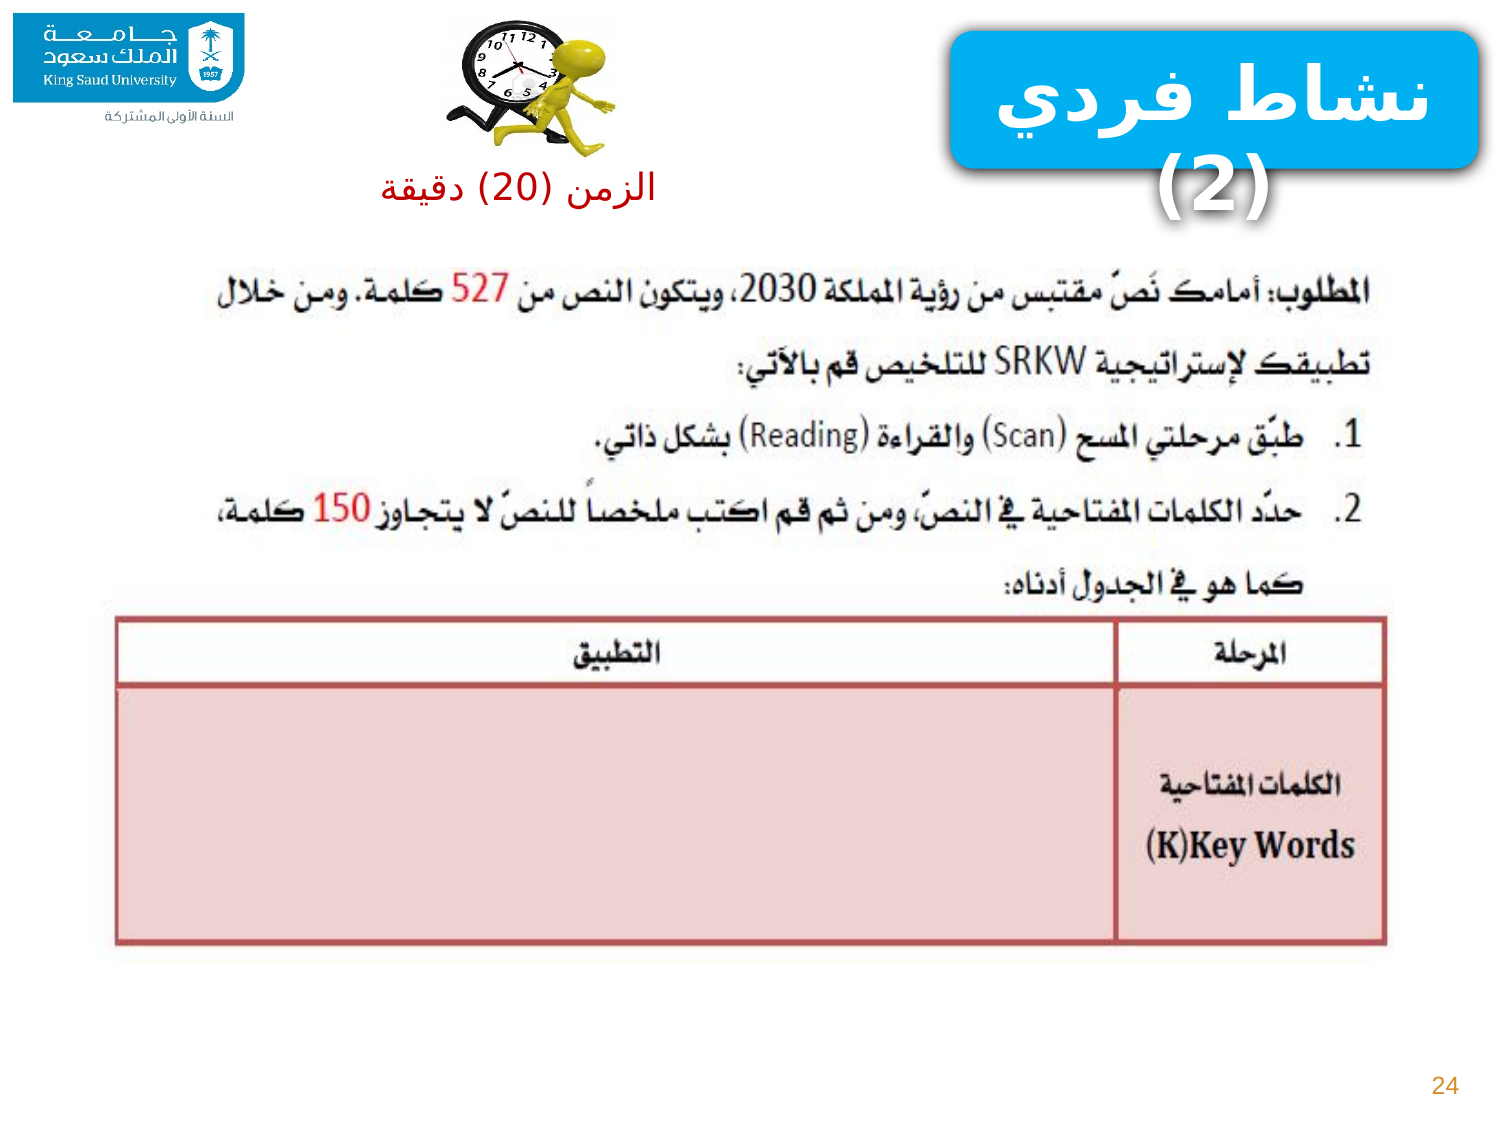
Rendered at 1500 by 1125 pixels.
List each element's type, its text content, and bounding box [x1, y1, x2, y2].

picture [88, 266, 1424, 965]
picture [0, 0, 260, 138]
slide_number 24 [1350, 1061, 1475, 1103]
text_box نشاط فردي (2) [949, 30, 1479, 170]
picture [442, 18, 621, 159]
text_box الزمن (20) دقيقة [364, 148, 672, 216]
